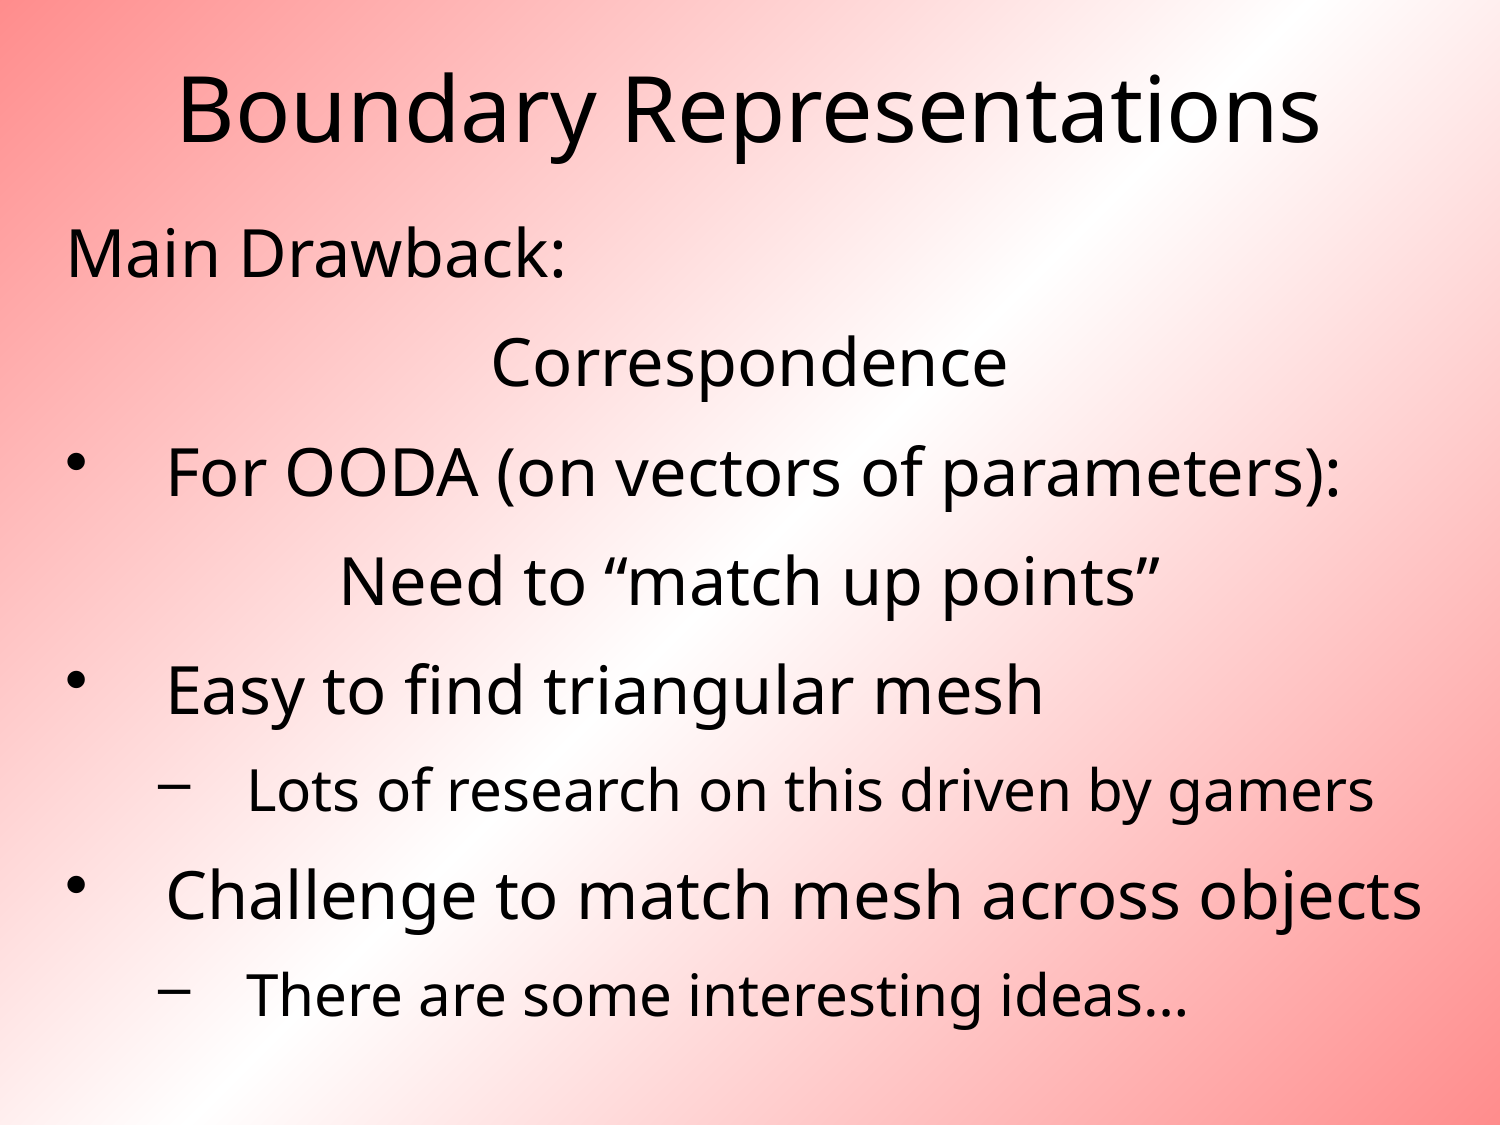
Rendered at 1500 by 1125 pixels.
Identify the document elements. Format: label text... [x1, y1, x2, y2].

list Main Drawback: Correspondence For OODA (on vectors of parameters): Need to “match up points” Easy to find triangular mesh Lots of research on this driven by gamers Challenge to match mesh across objects There are some interesting ideas… [50, 187, 1450, 1063]
title Boundary Representations [112, 37, 1388, 175]
